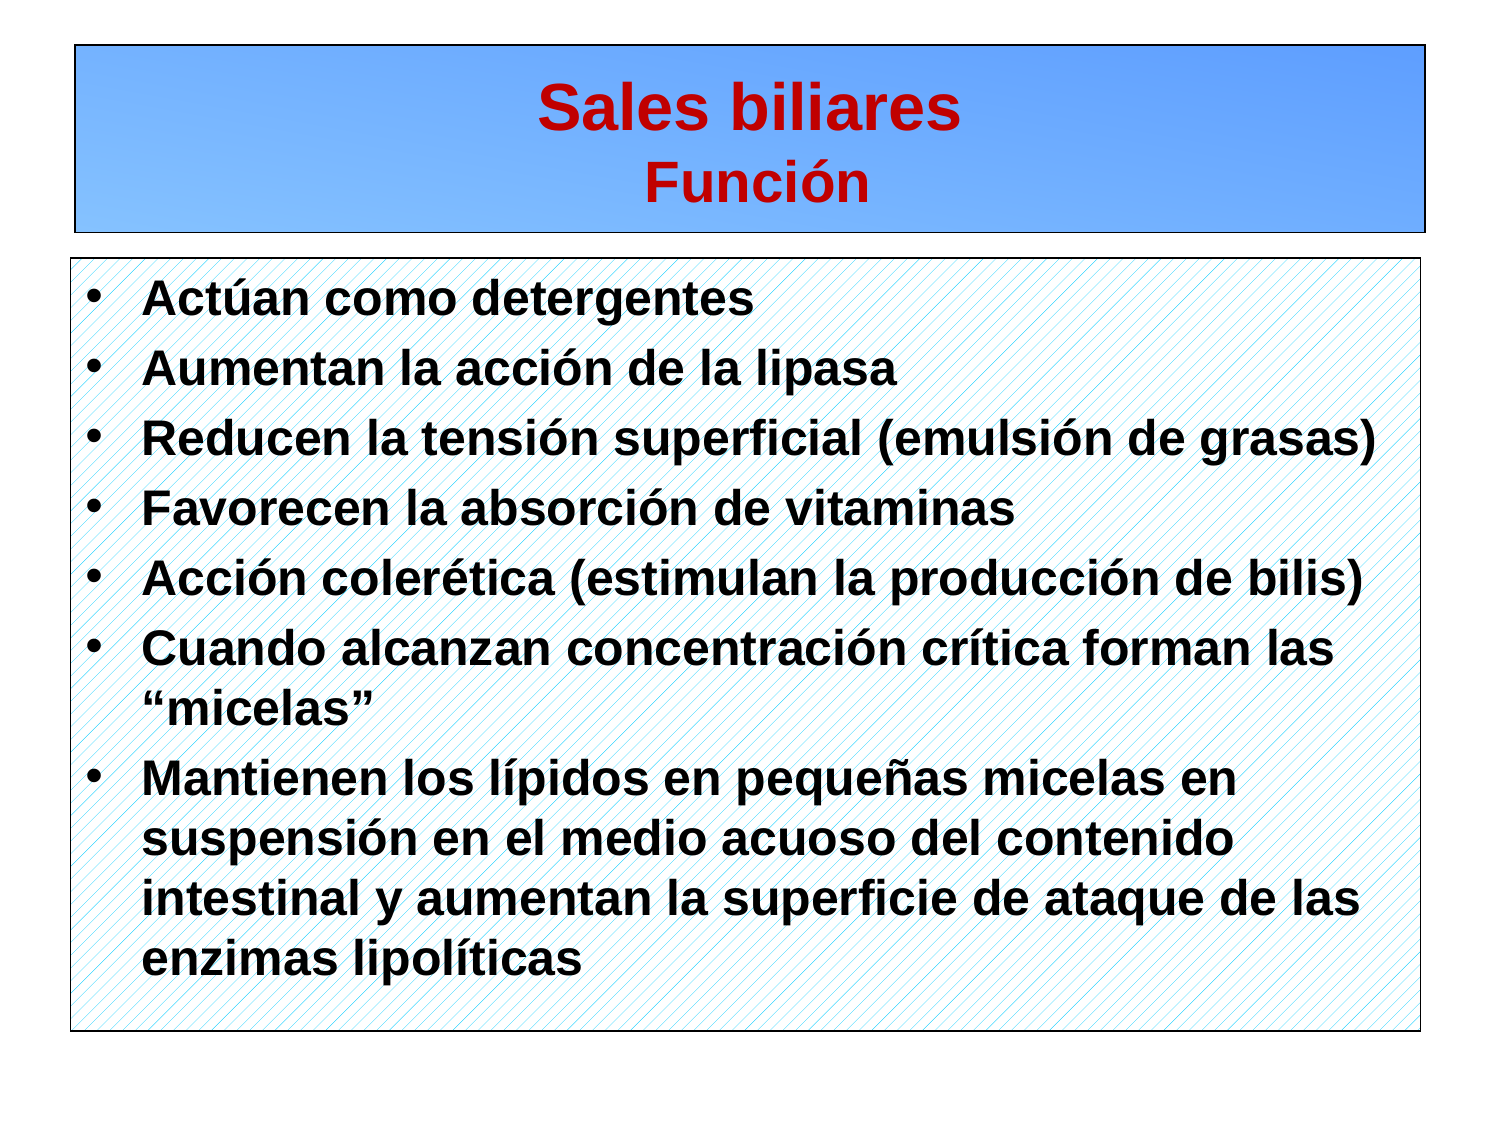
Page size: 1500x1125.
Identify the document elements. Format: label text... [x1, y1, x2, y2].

list Actúan como detergentes Aumentan la acción de la lipasa Reducen la tensión superficial (emulsión de grasas) Favorecen la absorción de vitaminas Acción colerética (estimulan la producción de bilis) Cuando alcanzan concentración crítica forman las “micelas” Mantienen los lípidos en pequeñas micelas en suspensión en el medio acuoso del contenido intestinal y aumentan la superficie de ataque de las enzimas lipolíticas [70, 257, 1421, 1032]
title Sales biliares Función [74, 44, 1426, 233]
